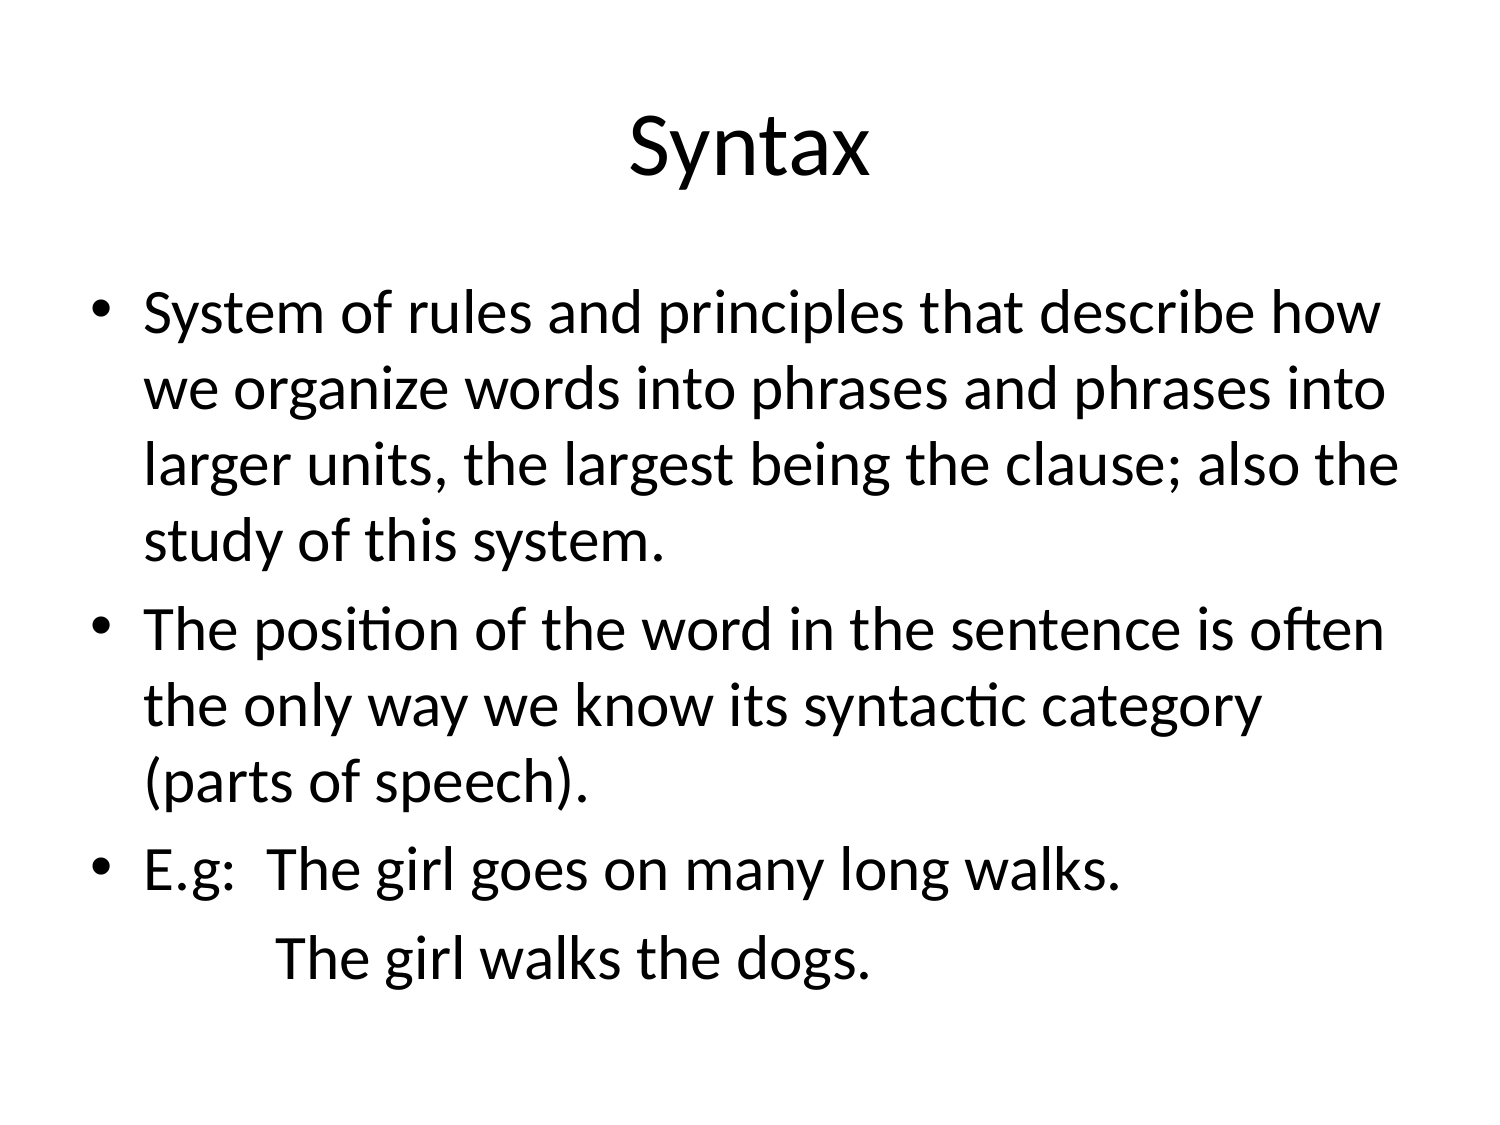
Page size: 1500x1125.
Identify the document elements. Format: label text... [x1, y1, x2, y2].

title Syntax [75, 45, 1425, 233]
list System of rules and principles that describe how we organize words into phrases and phrases into larger units, the largest being the clause; also the study of this system. The position of the word in the sentence is often the only way we know its syntactic category (parts of speech). E.g: The girl goes on many long walks. The girl walks the dogs. [75, 262, 1425, 1005]
